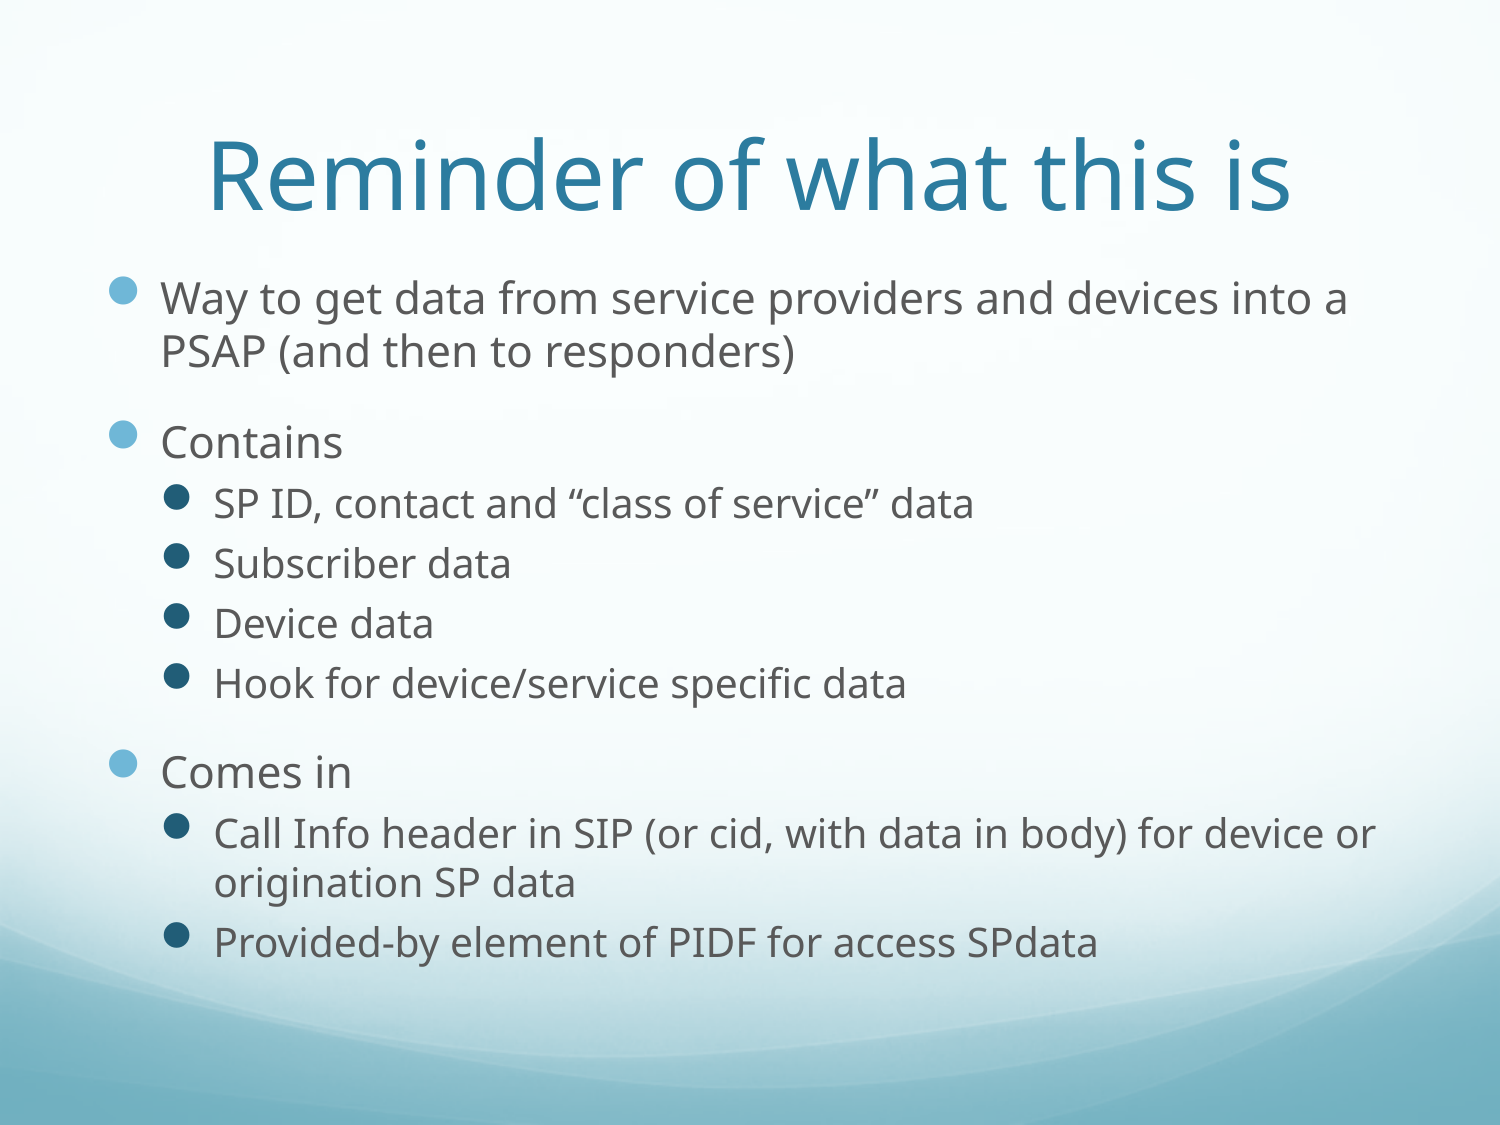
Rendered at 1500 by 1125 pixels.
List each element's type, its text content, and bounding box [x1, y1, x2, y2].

list Way to get data from service providers and devices into a PSAP (and then to responders) Contains SP ID, contact and “class of service” data Subscriber data Device data Hook for device/service specific data Comes in Call Info header in SIP (or cid, with data in body) for device or origination SP data Provided-by element of PIDF for access SPdata [90, 262, 1410, 975]
title Reminder of what this is [90, 17, 1410, 237]
